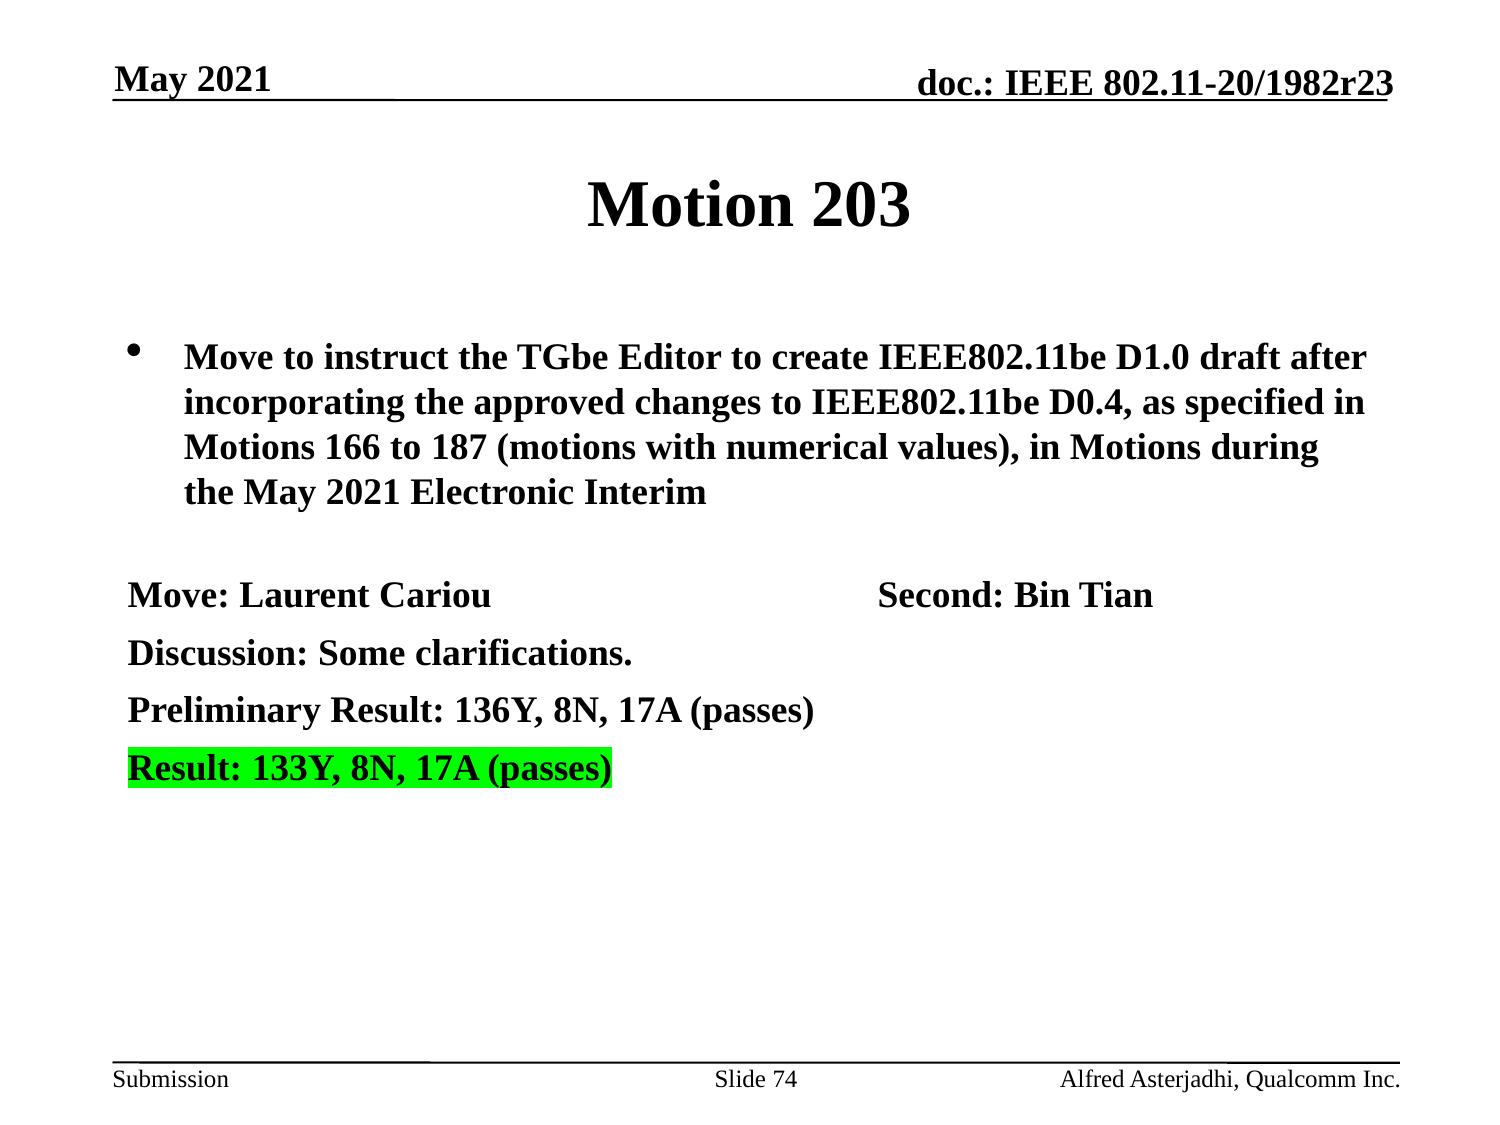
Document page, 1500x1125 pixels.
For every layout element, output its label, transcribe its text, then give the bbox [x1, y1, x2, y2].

list Move to instruct the TGbe Editor to create IEEE802.11be D1.0 draft after incorporating the approved changes to IEEE802.11be D0.4, as specified in Motions 166 to 187 (motions with numerical values), in Motions during the May 2021 Electronic Interim Move: Laurent Cariou Second: Bin Tian Discussion: Some clarifications. Preliminary Result: 136Y, 8N, 17A (passes) Result: 133Y, 8N, 17A (passes) [112, 324, 1388, 1000]
footer Alfred Asterjadhi, Qualcomm Inc. [878, 1061, 1402, 1093]
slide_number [114, 54, 423, 100]
title Motion 203 [112, 112, 1388, 288]
slide_number Slide 74 [712, 1061, 800, 1123]
